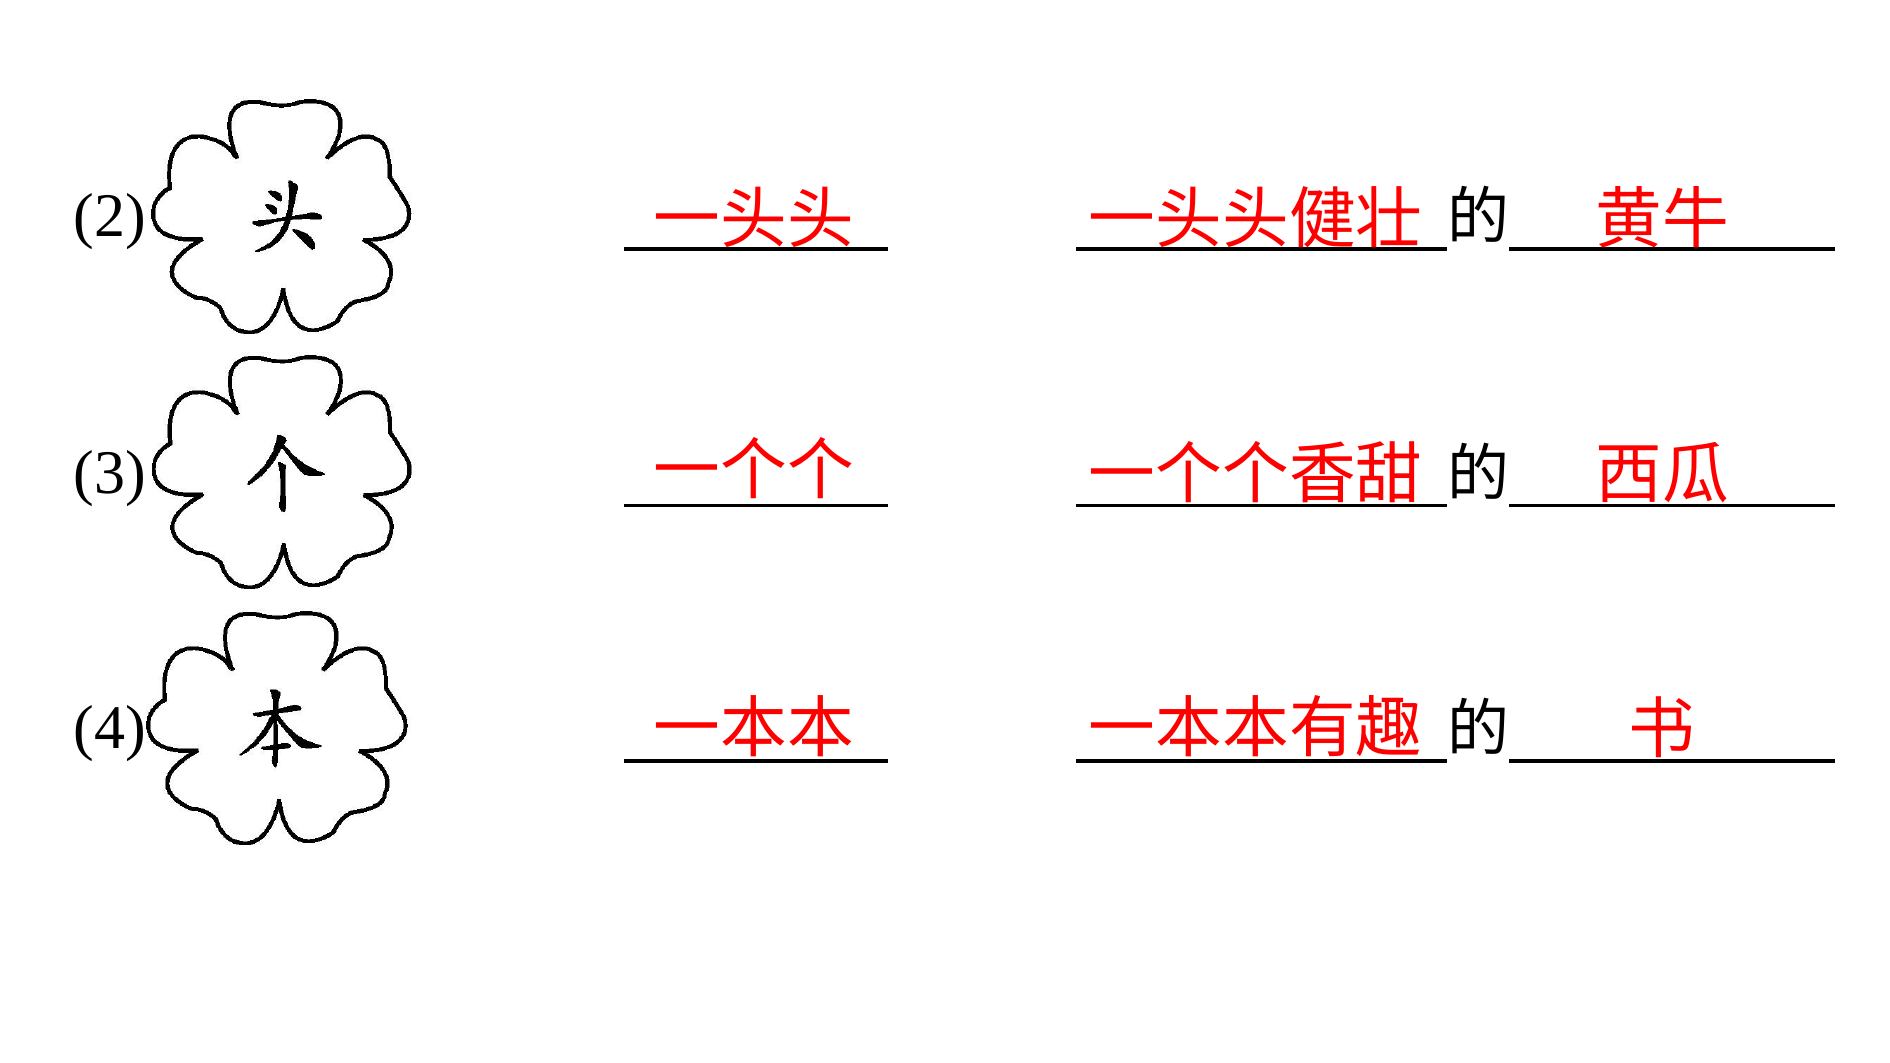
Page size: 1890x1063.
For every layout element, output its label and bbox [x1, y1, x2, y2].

text_box [73, 88, 1847, 856]
